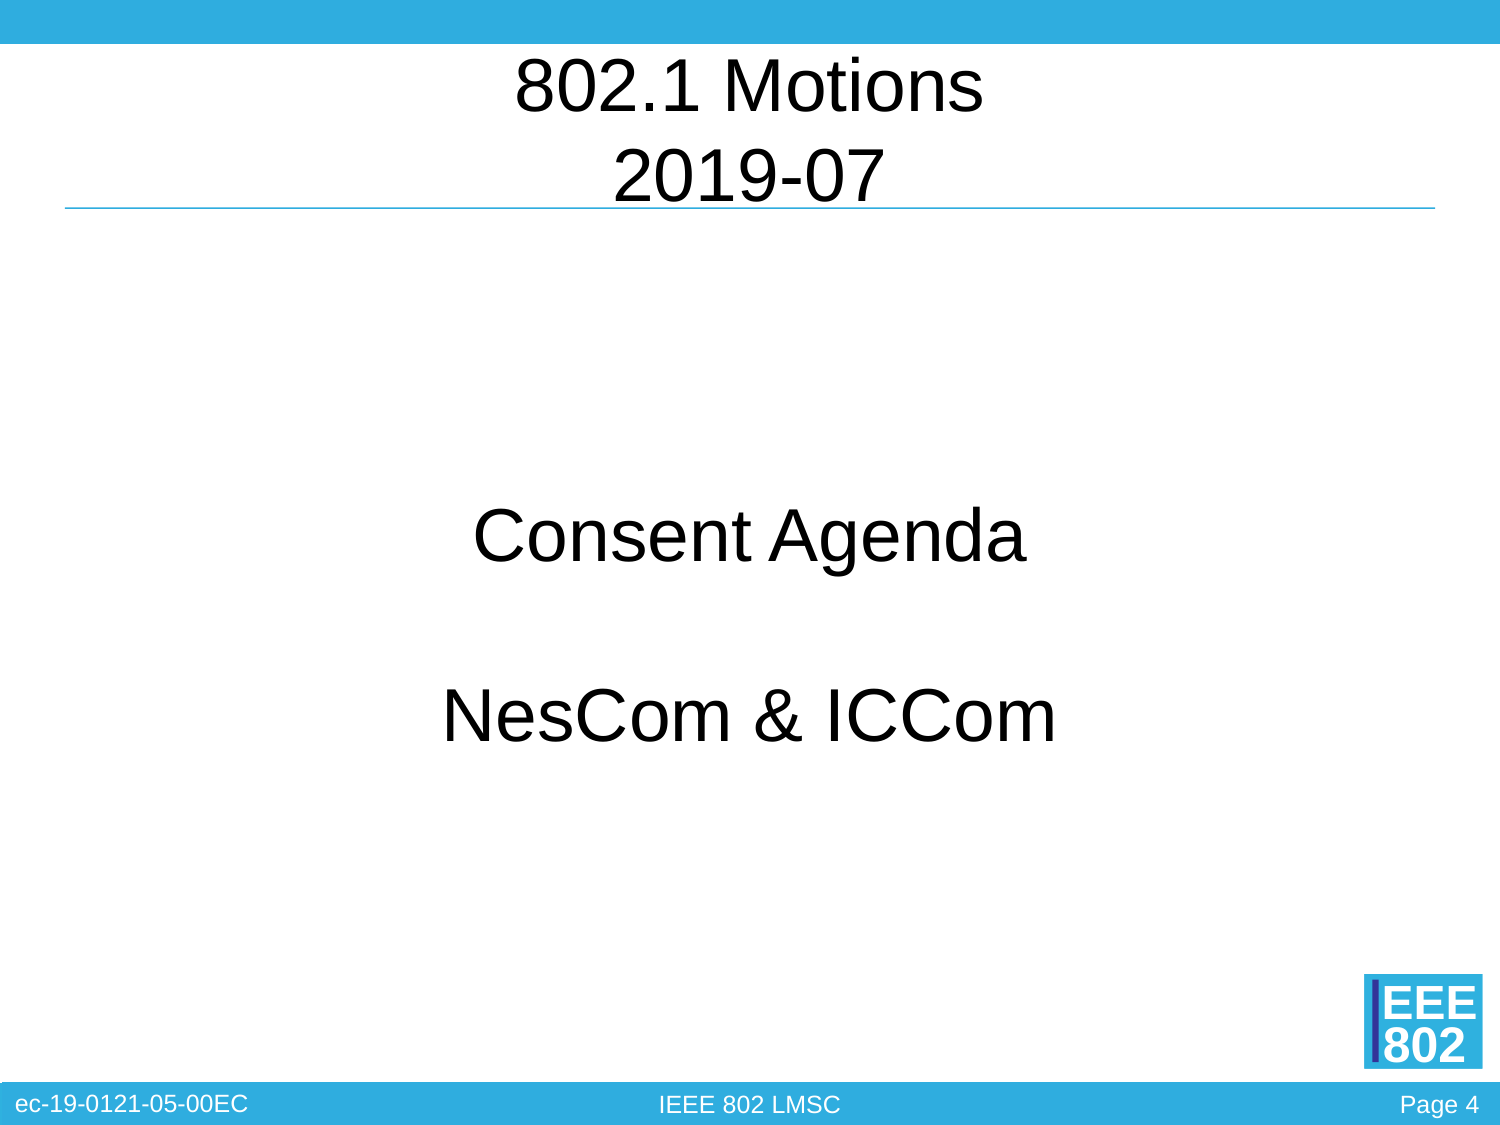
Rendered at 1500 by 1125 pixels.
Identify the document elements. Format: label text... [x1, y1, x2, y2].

title 802.1 Motions 2019-07 Consent Agenda NesCom & ICCom [112, 321, 1388, 563]
